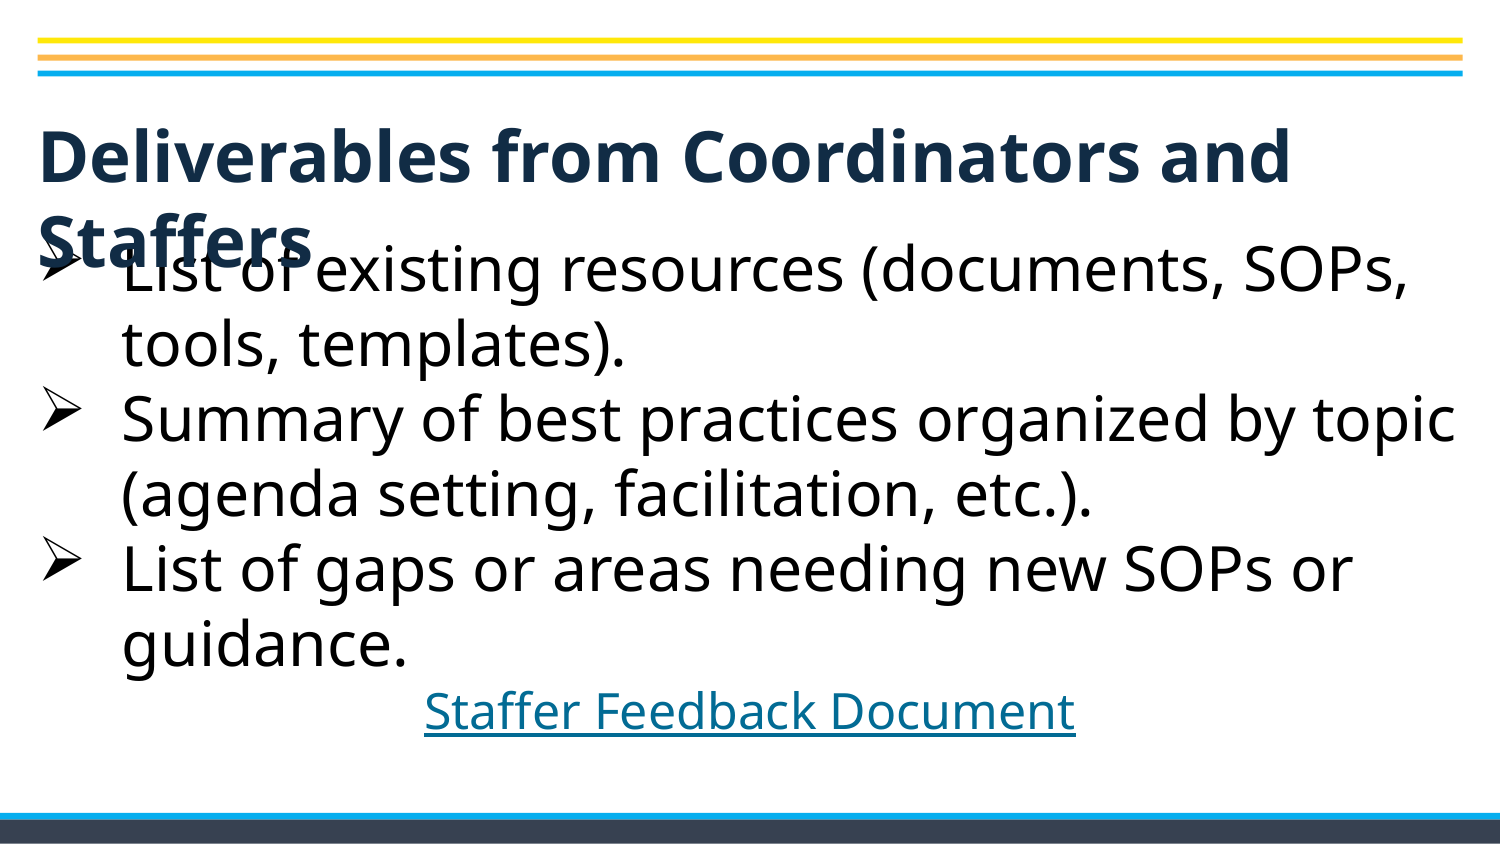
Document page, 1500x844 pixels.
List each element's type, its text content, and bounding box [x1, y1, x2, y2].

title Deliverables from Coordinators and Staffers [37, 112, 1463, 282]
list List of existing resources (documents, SOPs, tools, templates). Summary of best practices organized by topic (agenda setting, facilitation, etc.). List of gaps or areas needing new SOPs or guidance. Staffer Feedback Document [37, 282, 1463, 709]
